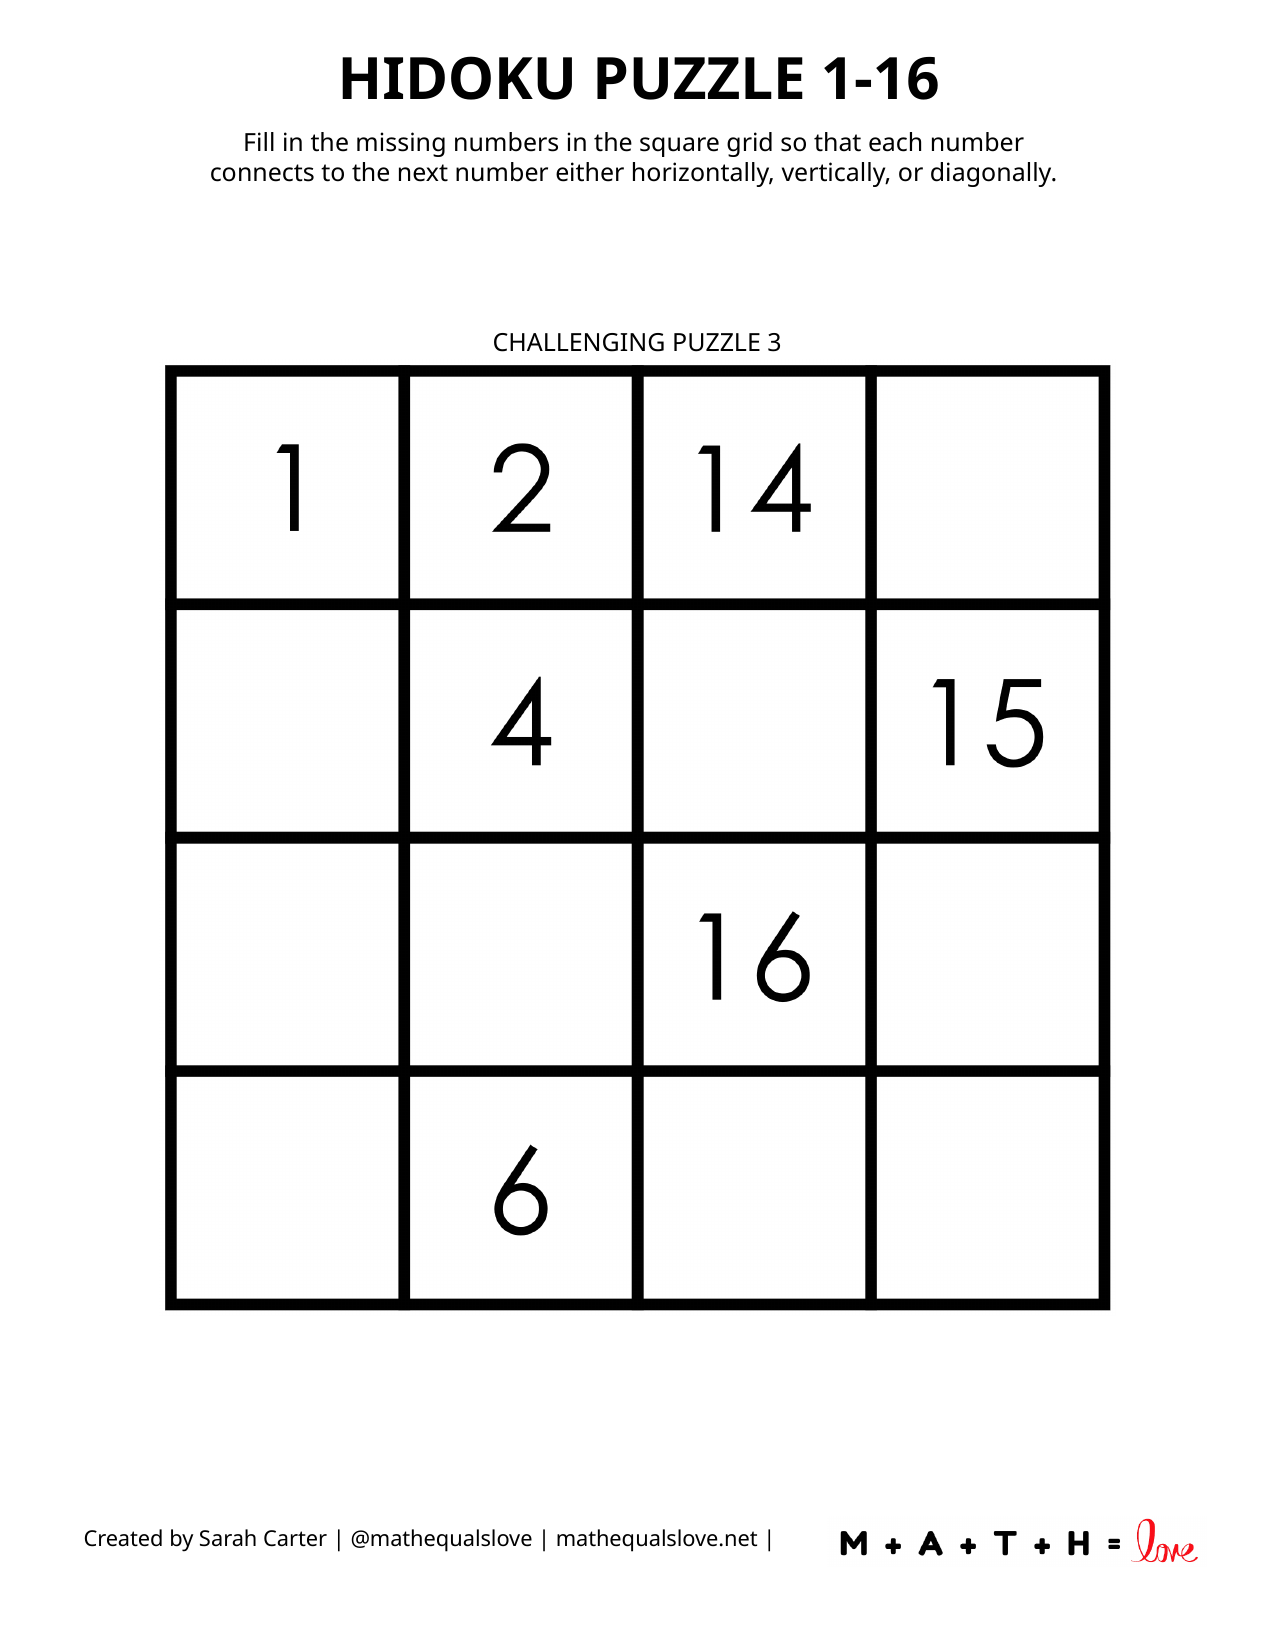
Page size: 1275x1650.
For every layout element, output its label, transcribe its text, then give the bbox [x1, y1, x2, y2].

picture [826, 1515, 1207, 1567]
text_box CHALLENGING PUZZLE 3 [159, 326, 1116, 358]
picture [158, 358, 1117, 1317]
text_box HIDOKU PUZZLE 1-16 [66, 33, 1211, 118]
text_box Fill in the missing numbers in the square grid so that each number connects to the next number either horizontally, vertically, or diagonally. [0, 118, 1275, 194]
text_box Created by Sarah Carter | @mathequalslove | mathequalslove.net | [68, 1516, 826, 1558]
